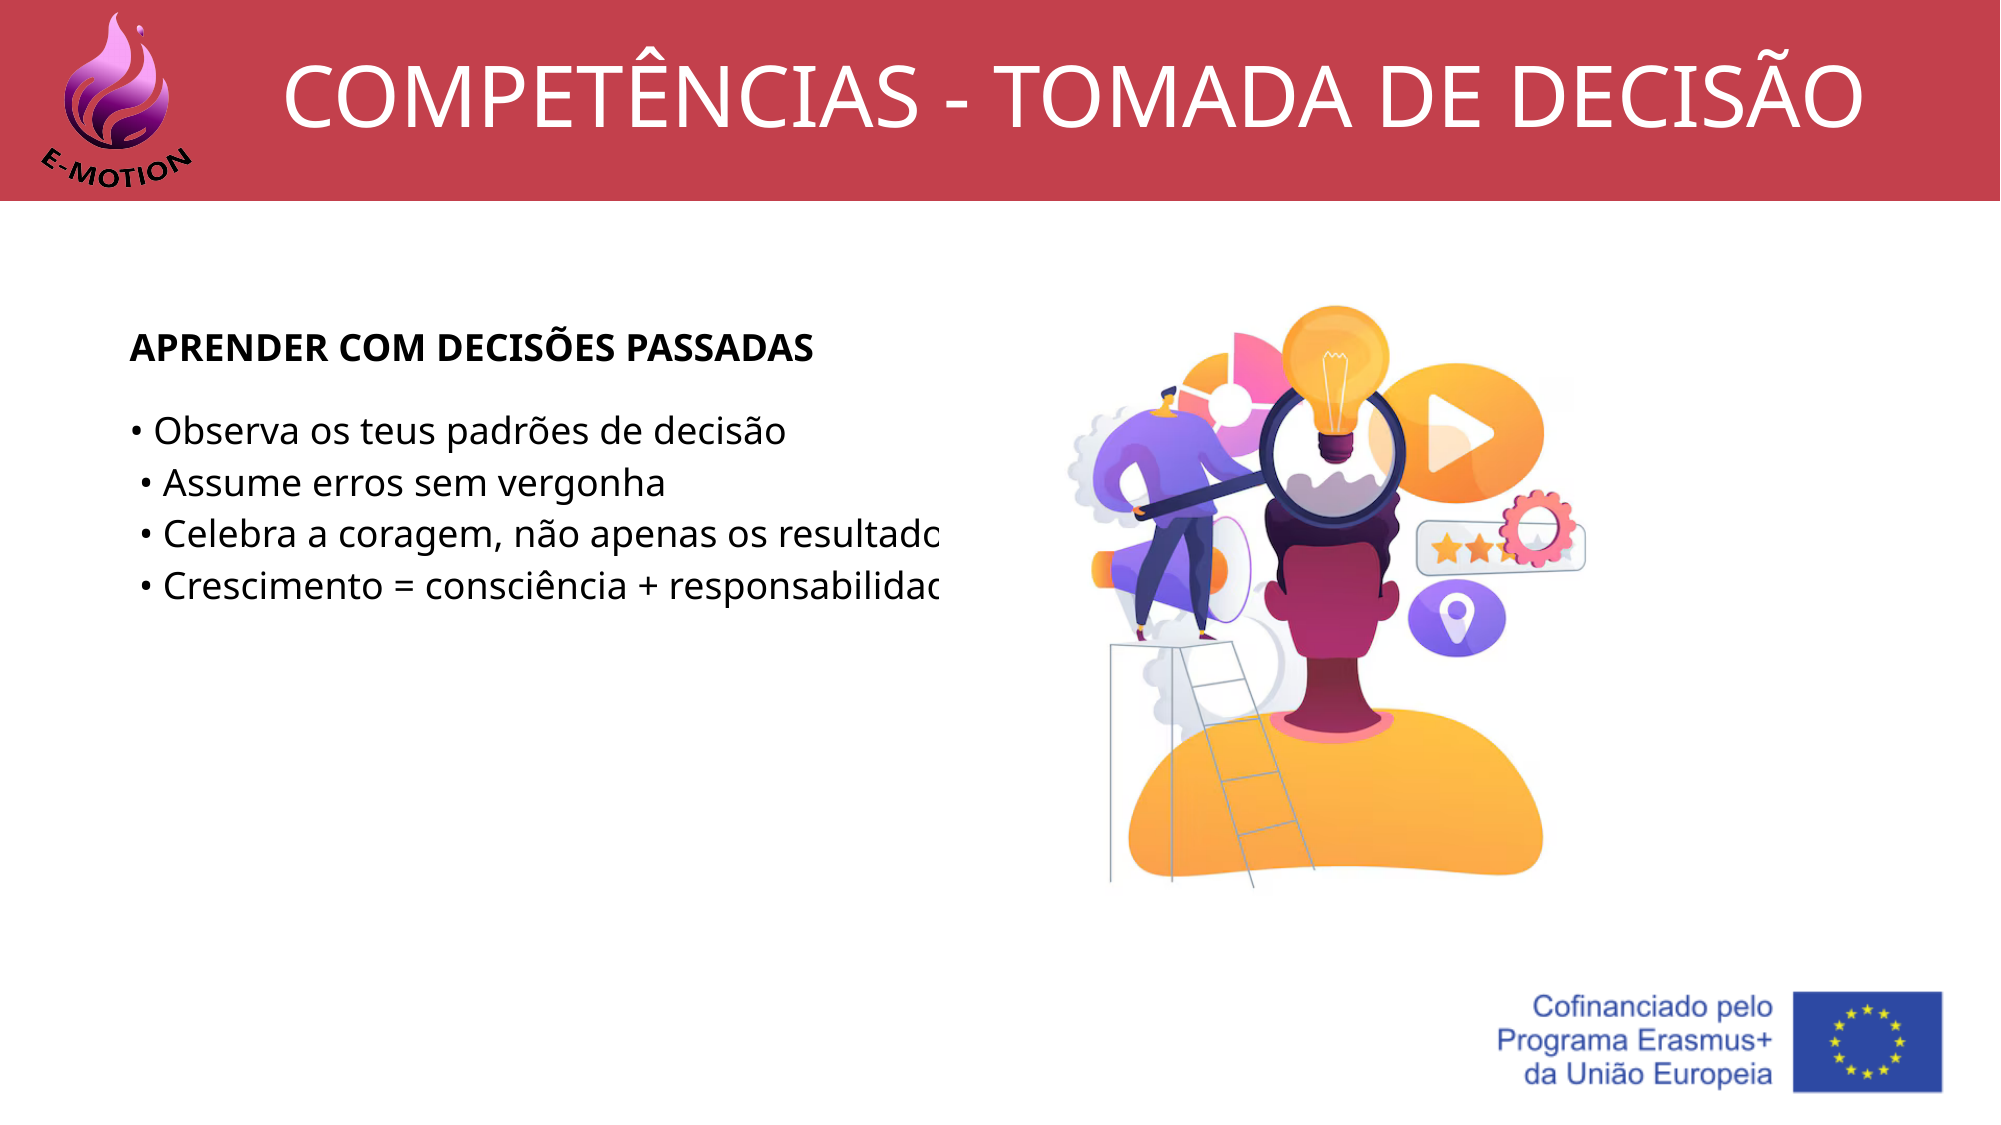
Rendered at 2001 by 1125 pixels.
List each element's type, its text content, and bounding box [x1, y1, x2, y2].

picture [939, 211, 2000, 1125]
text_box COMPETÊNCIAS - TOMADA DE DECISÃO [257, 34, 1884, 165]
picture [0, 0, 253, 247]
text_box APRENDER COM DECISÕES PASSADAS • Observa os teus padrões de decisão • Assume erros sem vergonha • Celebra a coragem, não apenas os resultados • Crescimento = consciência + responsabilidade [114, 309, 934, 691]
